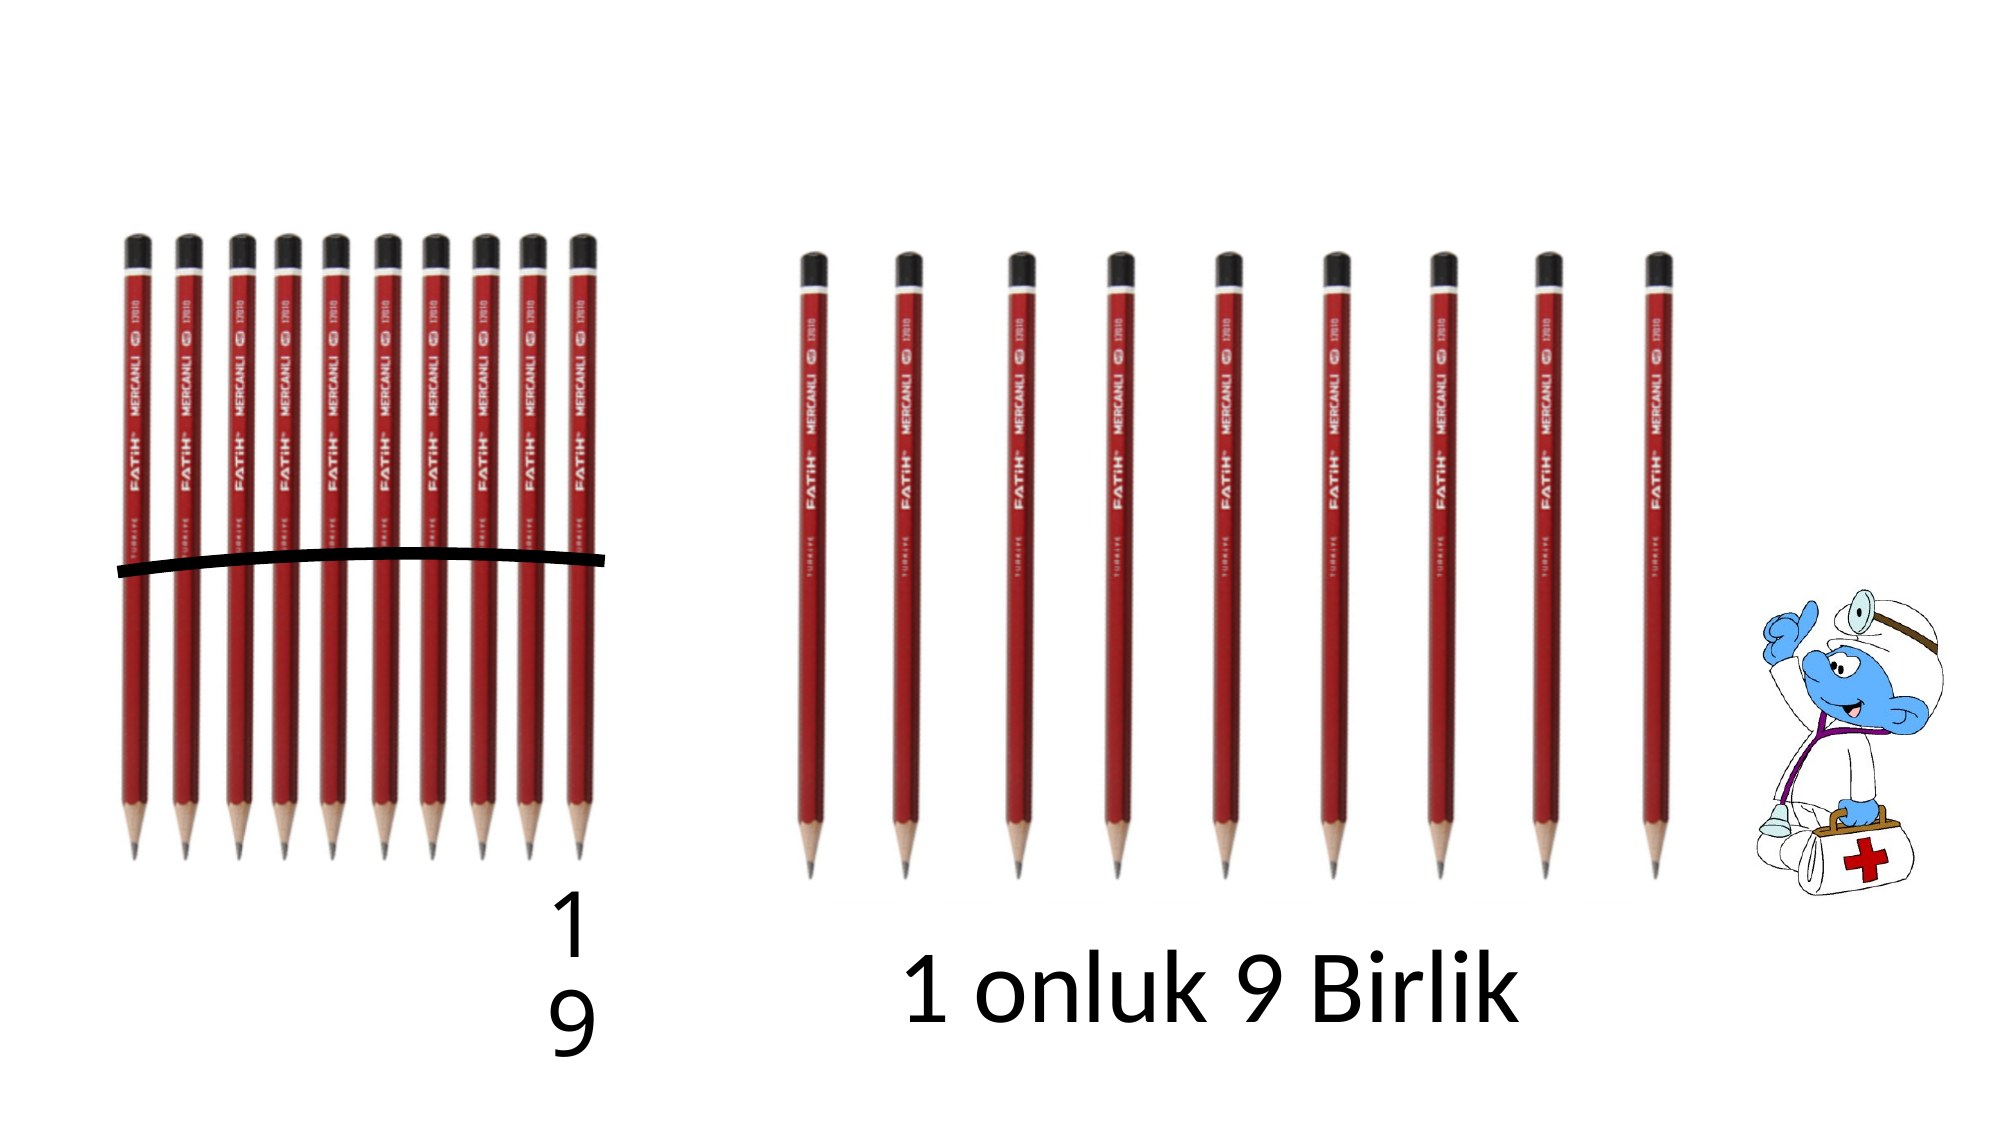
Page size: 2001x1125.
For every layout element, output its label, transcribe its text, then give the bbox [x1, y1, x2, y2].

list 1 onluk 9 Birlik [882, 924, 1597, 1086]
title 19 [531, 868, 660, 1086]
picture [313, 220, 360, 886]
picture [67, 220, 310, 886]
picture [411, 220, 610, 886]
picture [361, 220, 410, 886]
picture [743, 238, 1956, 905]
